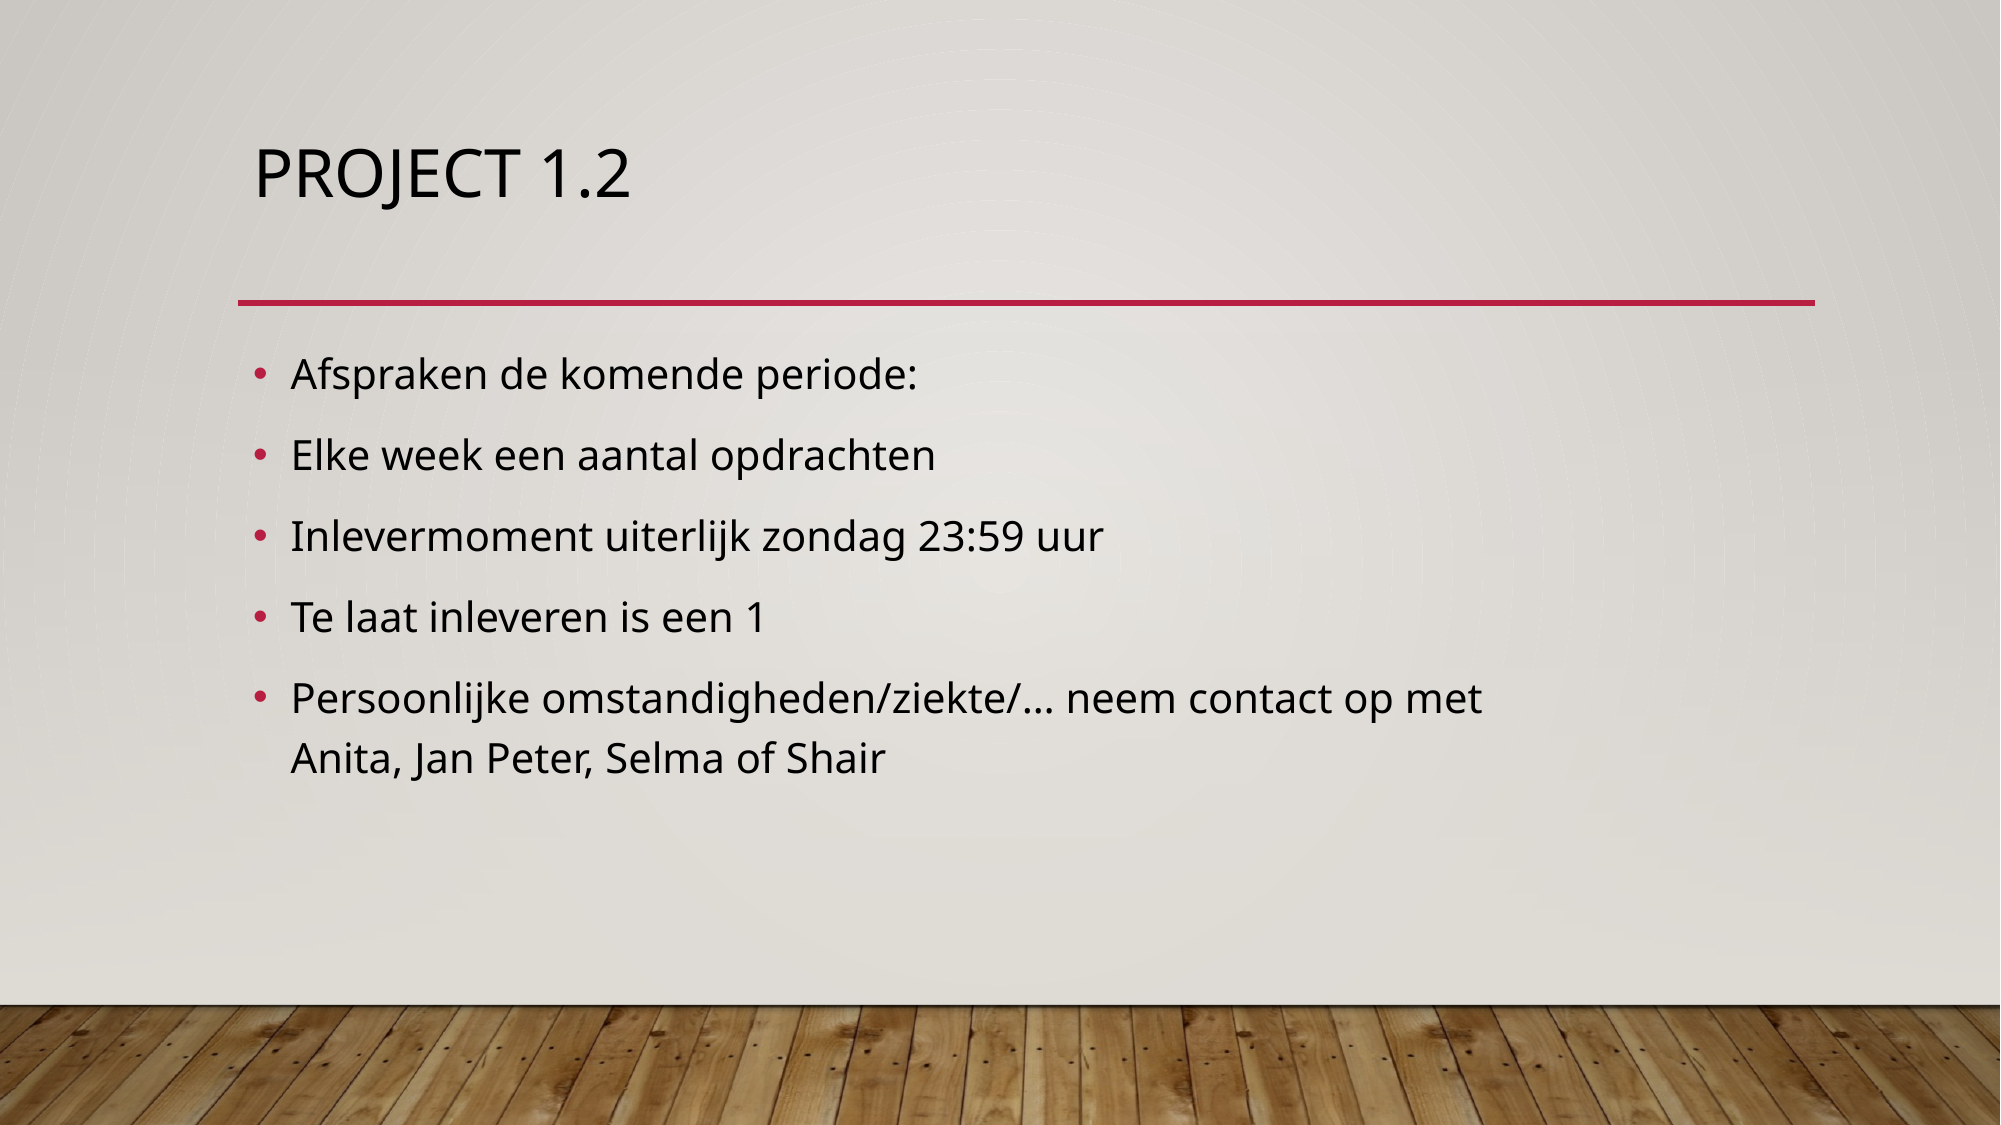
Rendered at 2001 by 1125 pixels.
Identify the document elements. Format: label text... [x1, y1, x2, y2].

picture [0, 1005, 2000, 1125]
list Afspraken de komende periode: Elke week een aantal opdrachten Inlevermoment uiterlijk zondag 23:59 uur Te laat inleveren is een 1 Persoonlijke omstandigheden/ziekte/… neem contact op met Anita, Jan Peter, Selma of Shair [238, 330, 1814, 897]
title Project 1.2 [238, 131, 1814, 305]
